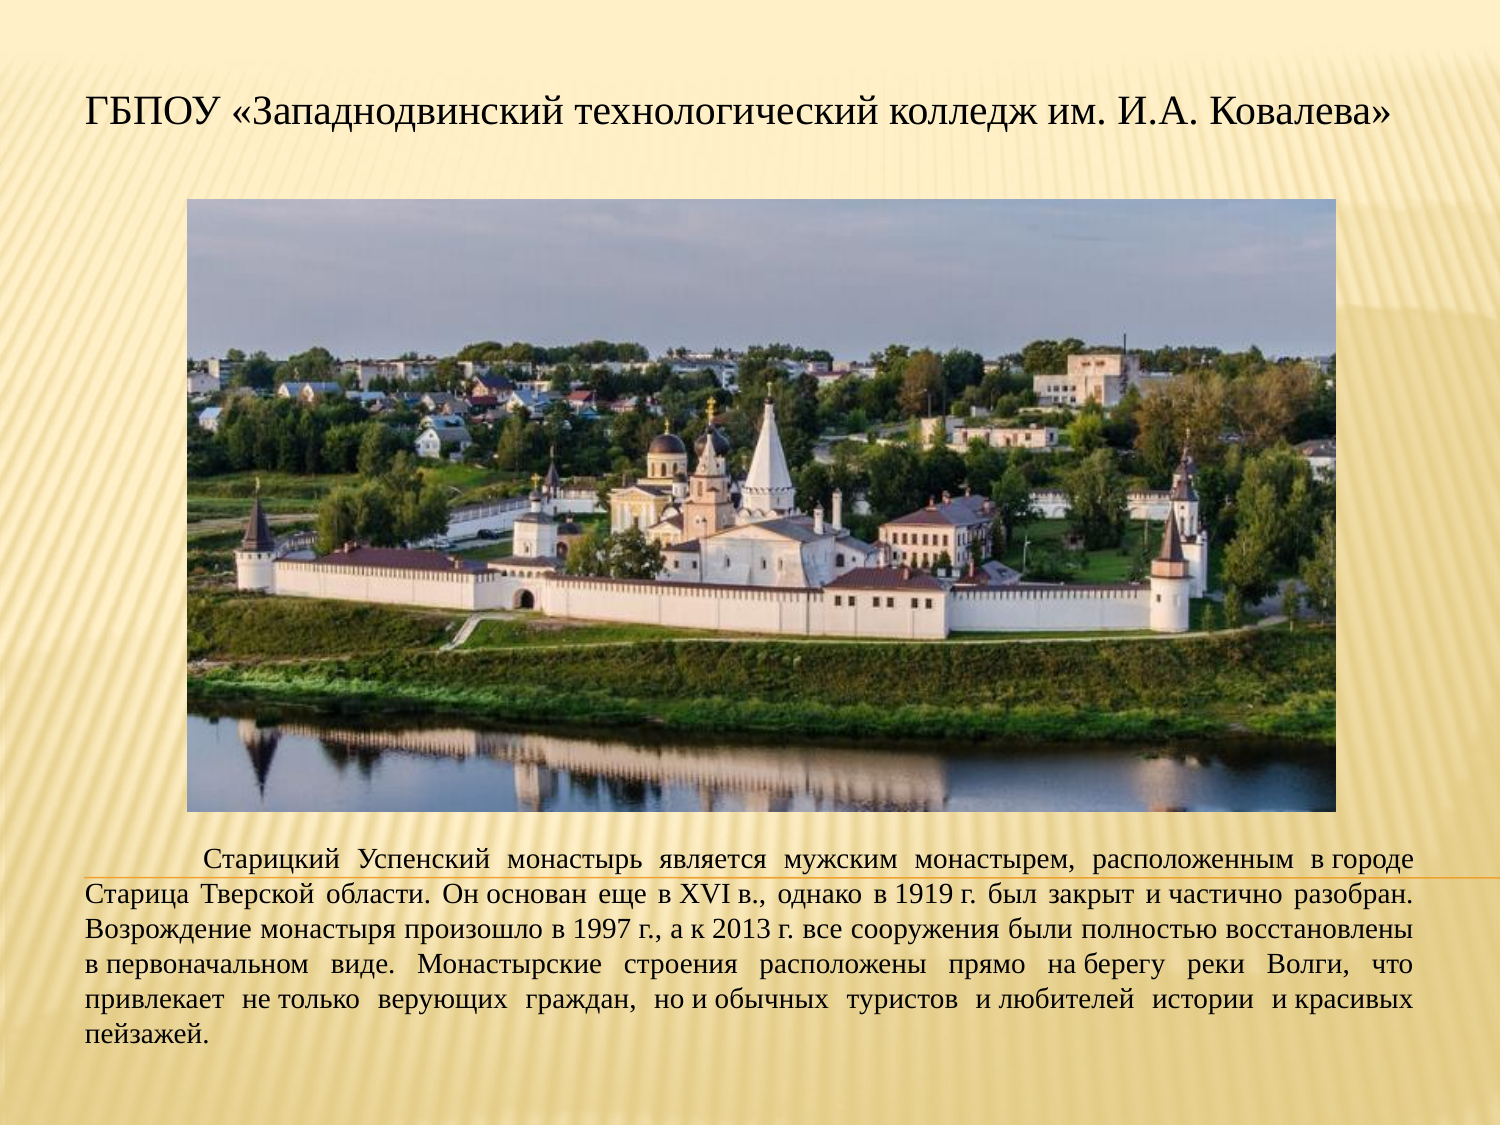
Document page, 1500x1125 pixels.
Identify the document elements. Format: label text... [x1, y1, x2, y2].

picture [187, 198, 1337, 812]
text_box Старицкий Успенский монастырь является мужским монастырем, расположенным в городе Старица Тверской области. Он основан еще в XVI в., однако в 1919 г. был закрыт и частично разобран. Возрождение монастыря произошло в 1997 г., а к 2013 г. все сооружения были полностью восстановлены в первоначальном виде. Монастырские строения расположены прямо на берегу реки Волги, что привлекает не только верующих граждан, но и обычных туристов и любителей истории и красивых пейзажей. [70, 831, 1430, 1057]
subtitle ГБПОУ «Западнодвинский технологический колледж им. И.А. Ковалева» [70, 58, 1458, 141]
